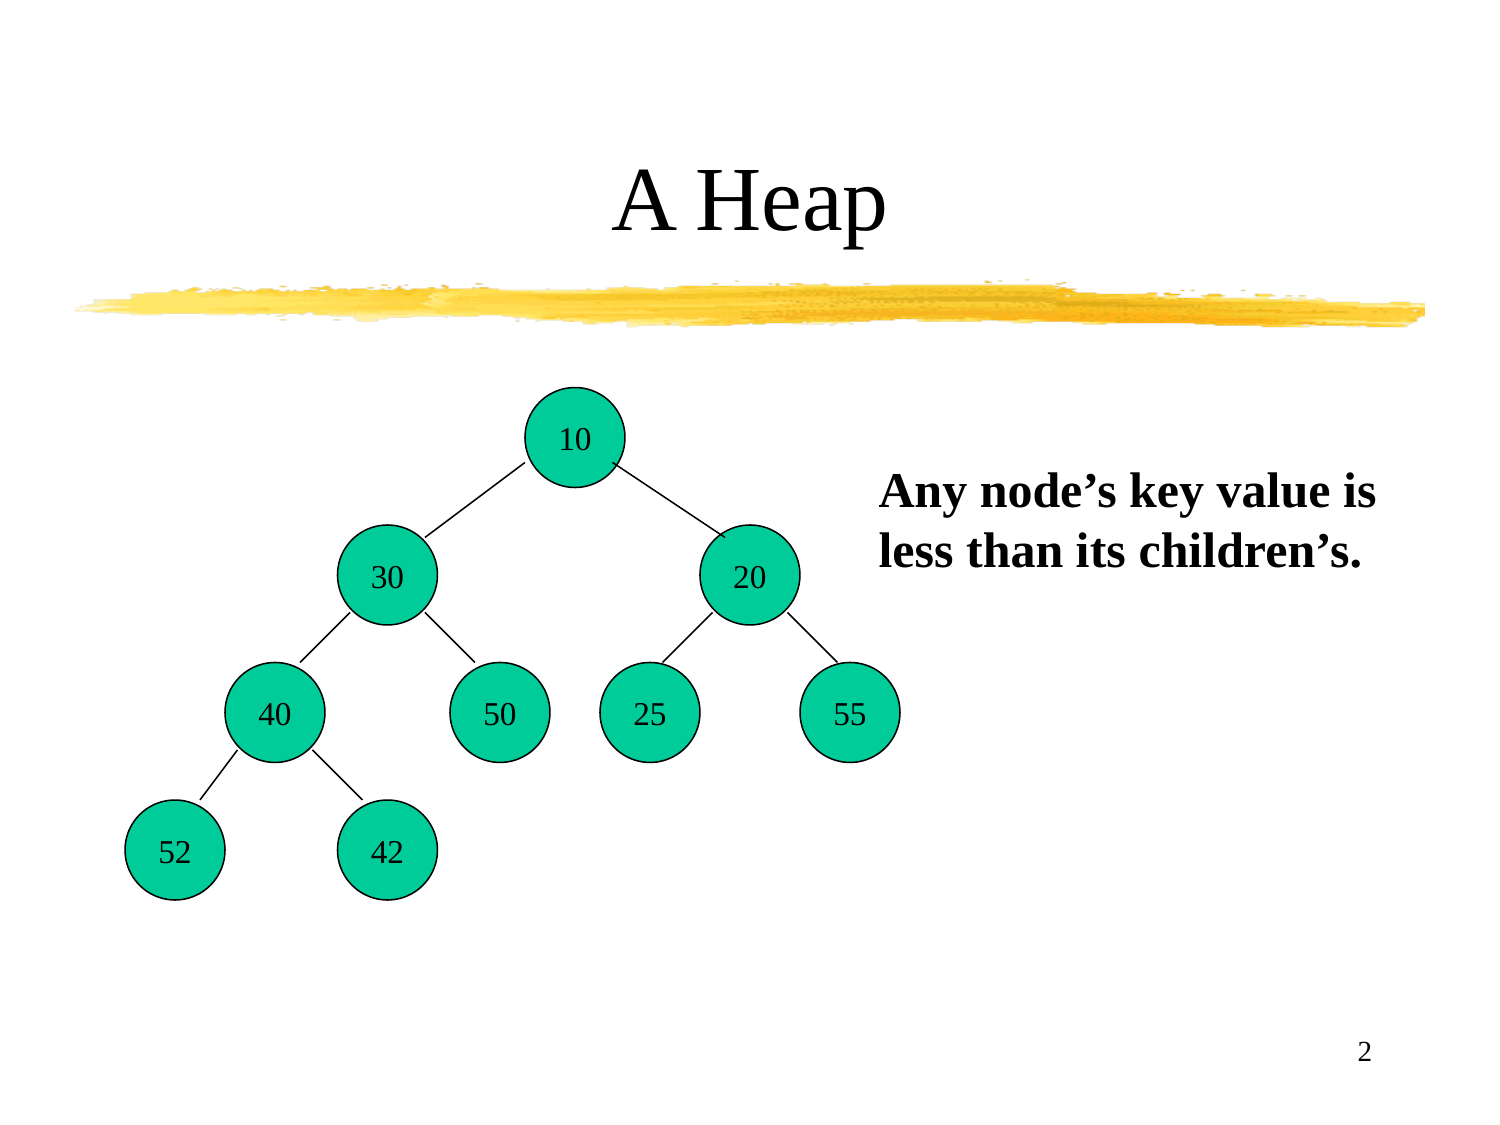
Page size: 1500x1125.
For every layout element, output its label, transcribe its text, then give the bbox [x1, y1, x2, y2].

slide_number 2 [1074, 1024, 1388, 1101]
title A Heap [112, 99, 1388, 288]
text_box Any node’s key value is less than its children’s. [904, 449, 1392, 585]
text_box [124, 387, 901, 901]
picture [75, 274, 1425, 338]
